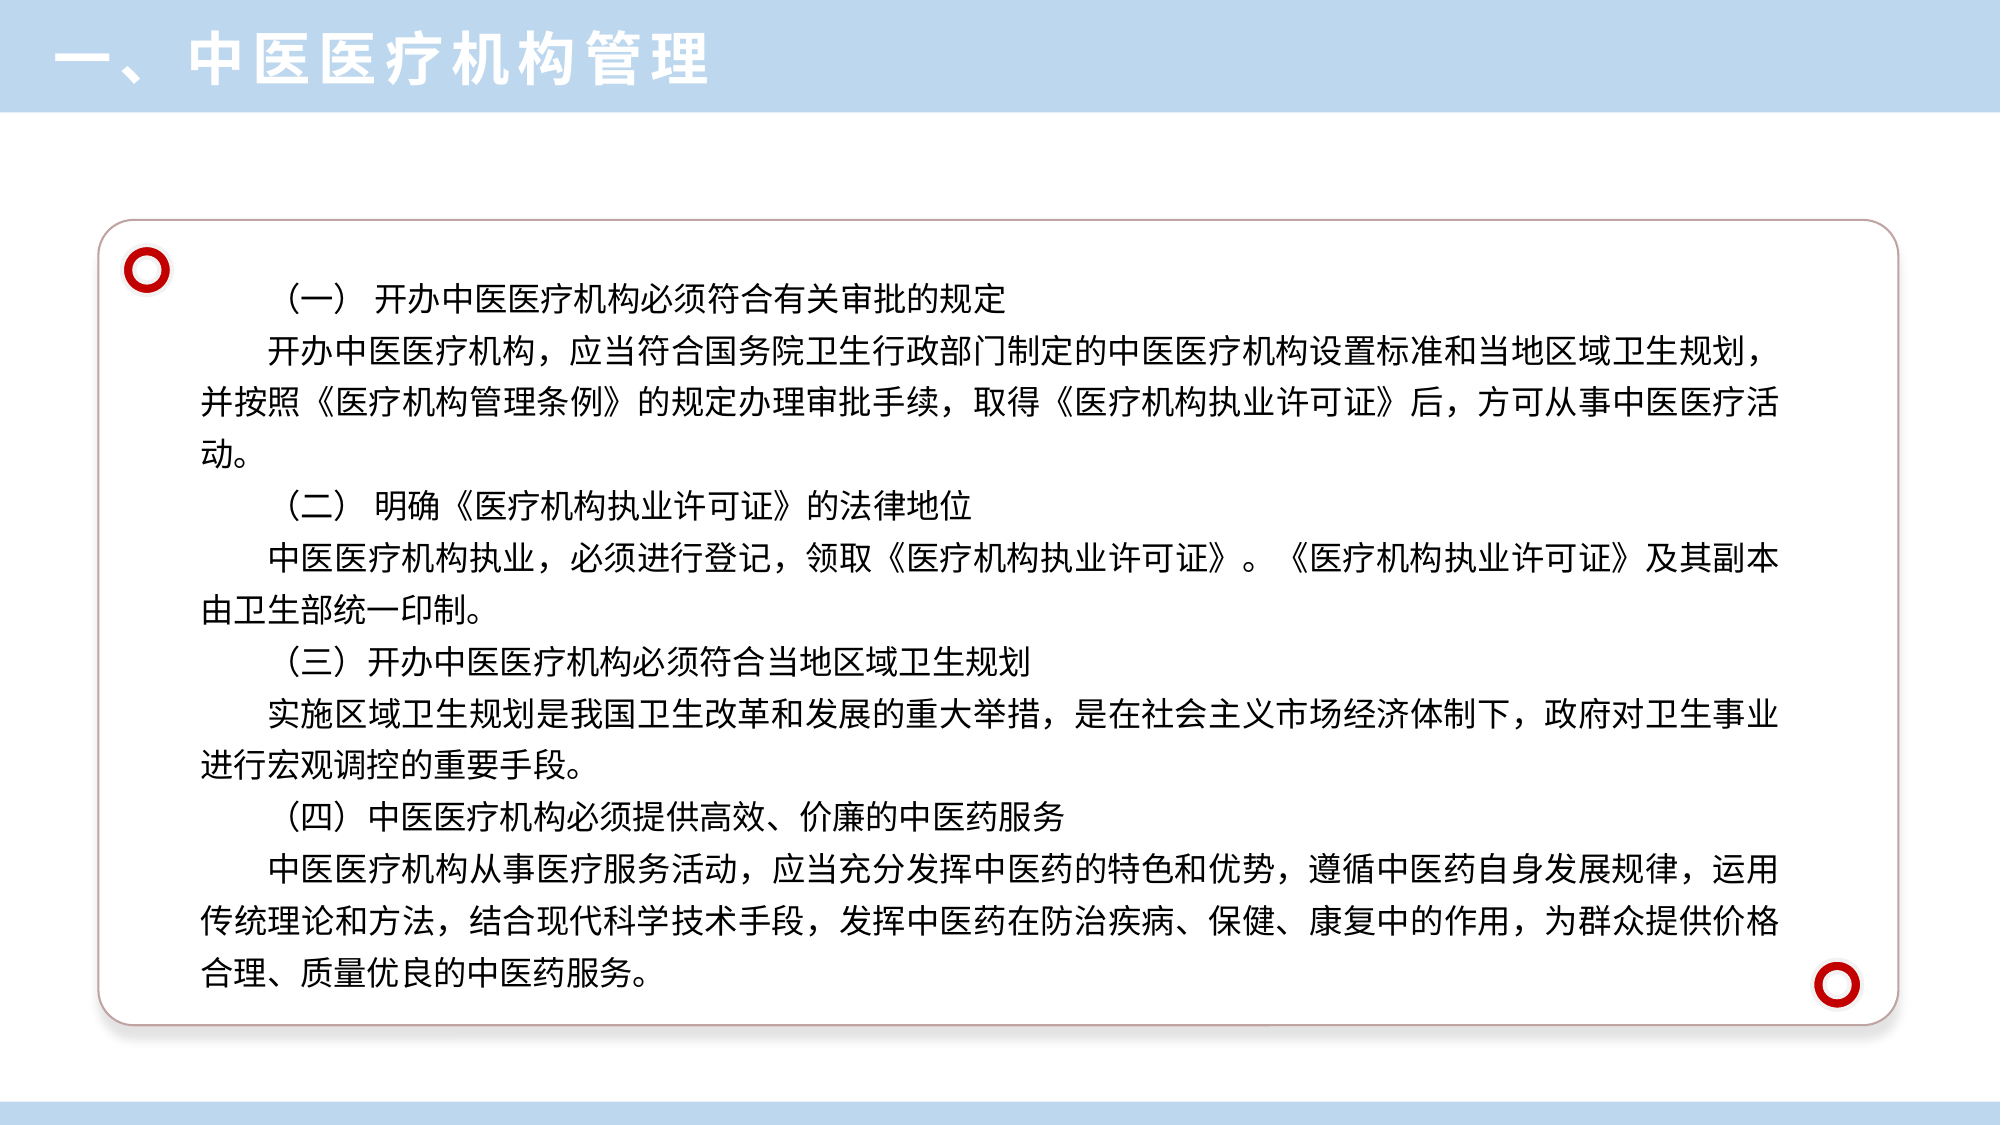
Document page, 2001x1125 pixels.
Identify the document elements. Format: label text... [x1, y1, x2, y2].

text_box 一、中医医疗机构管理 [41, 16, 722, 98]
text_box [98, 219, 1899, 1026]
